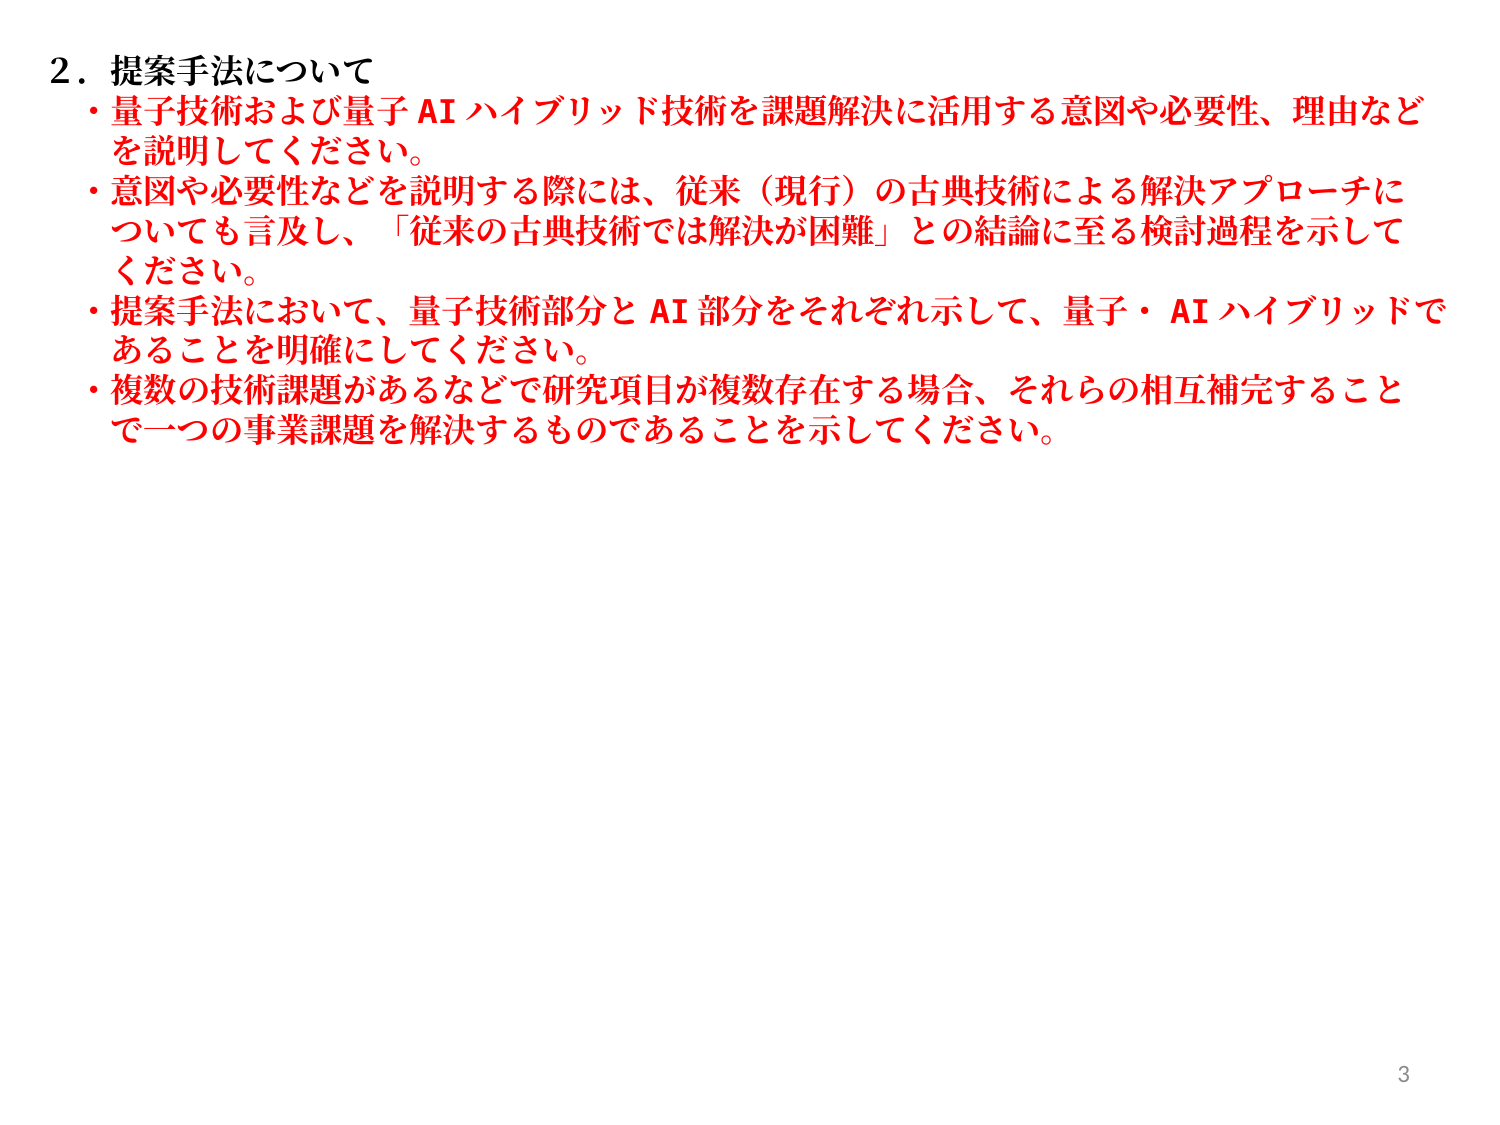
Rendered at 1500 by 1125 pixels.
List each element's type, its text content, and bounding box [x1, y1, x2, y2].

text_box ２．提案手法について ・量子技術および量子AIハイブリッド技術を課題解決に活用する意図や必要性、理由など を説明してください。 ・意図や必要性などを説明する際には、従来（現行）の古典技術による解決アプローチに ついても言及し、「従来の古典技術では解決が困難」との結論に至る検討過程を示して ください。 ・提案手法において、量子技術部分とAI部分をそれぞれ示して、量子・AIハイブリッドで あることを明確にしてください。 ・複数の技術課題があるなどで研究項目が複数存在する場合、それらの相互補完すること で一つの事業課題を解決するものであることを示してください。 [29, 42, 1495, 785]
slide_number 3 [1074, 1042, 1425, 1103]
